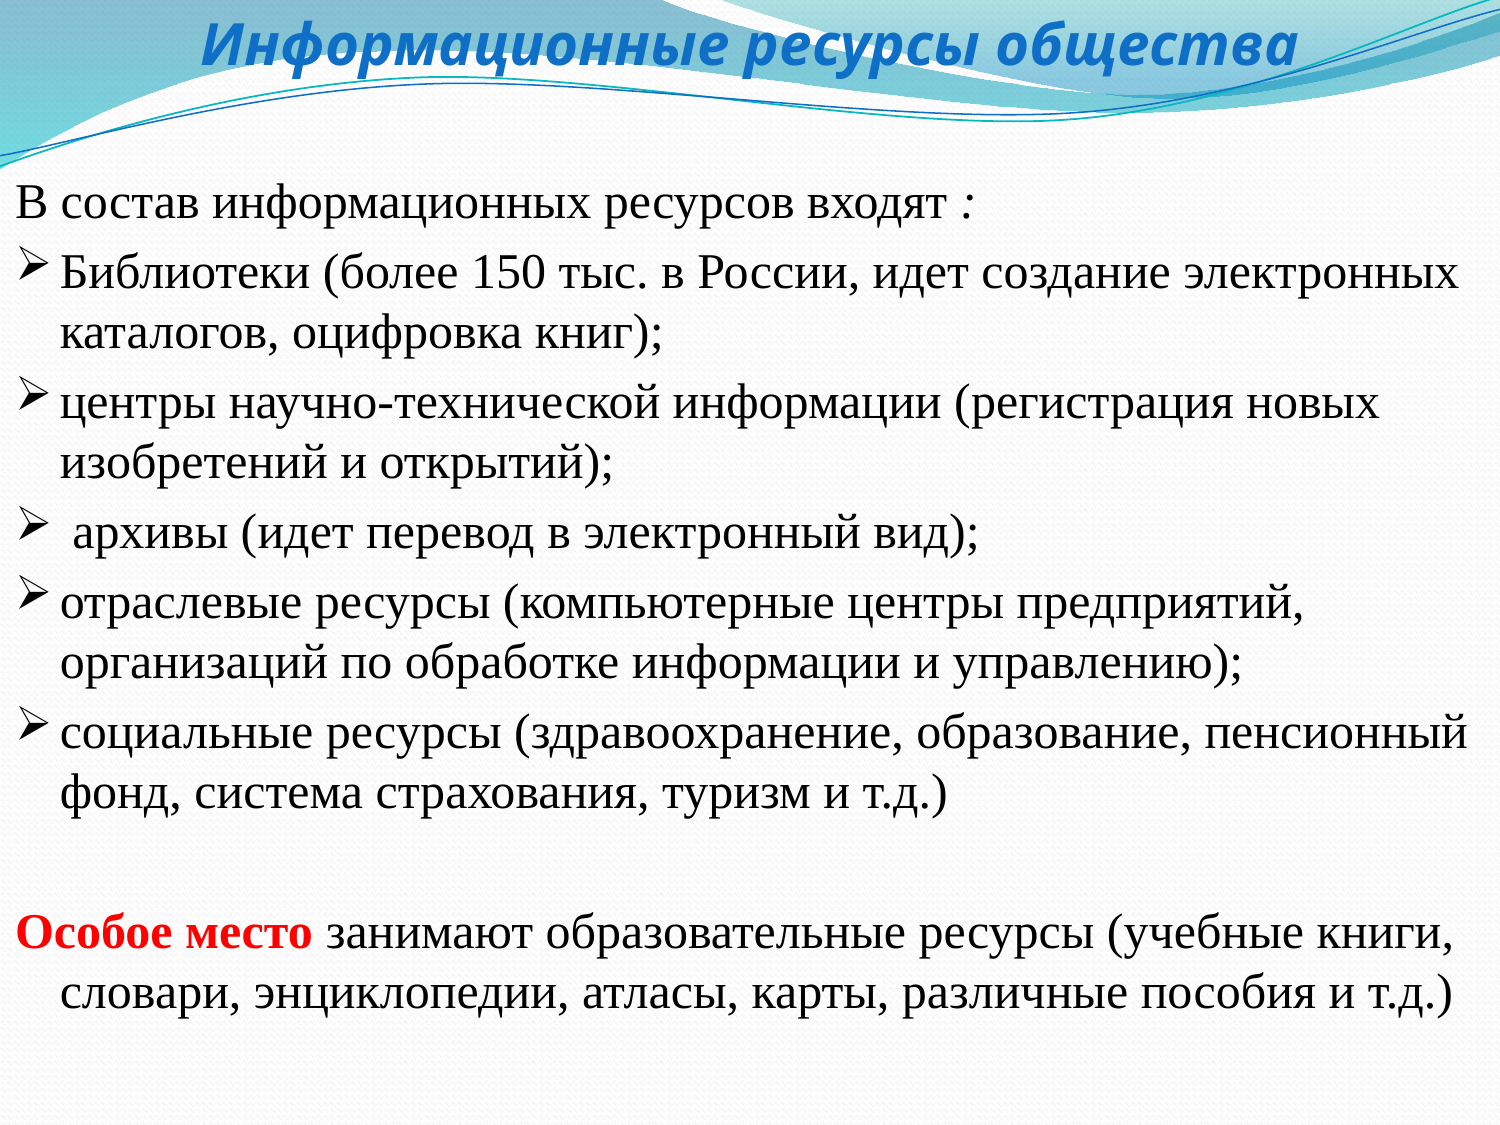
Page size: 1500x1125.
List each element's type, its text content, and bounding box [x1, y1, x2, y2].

list Информационные ресурсы общества В состав информационных ресурсов входят : Библиотеки (более 150 тыс. в России, идет создание электронных каталогов, оцифровка книг); центры научно-технической информации (регистрация новых изобретений и открытий); архивы (идет перевод в электронный вид); отраслевые ресурсы (компьютерные центры предприятий, организаций по обработке информации и управлению); социальные ресурсы (здравоохранение, образование, пенсионный фонд, система страхования, туризм и т.д.) Особое место занимают образовательные ресурсы (учебные книги, словари, энциклопедии, атласы, карты, различные пособия и т.д.) [0, 0, 1500, 1125]
